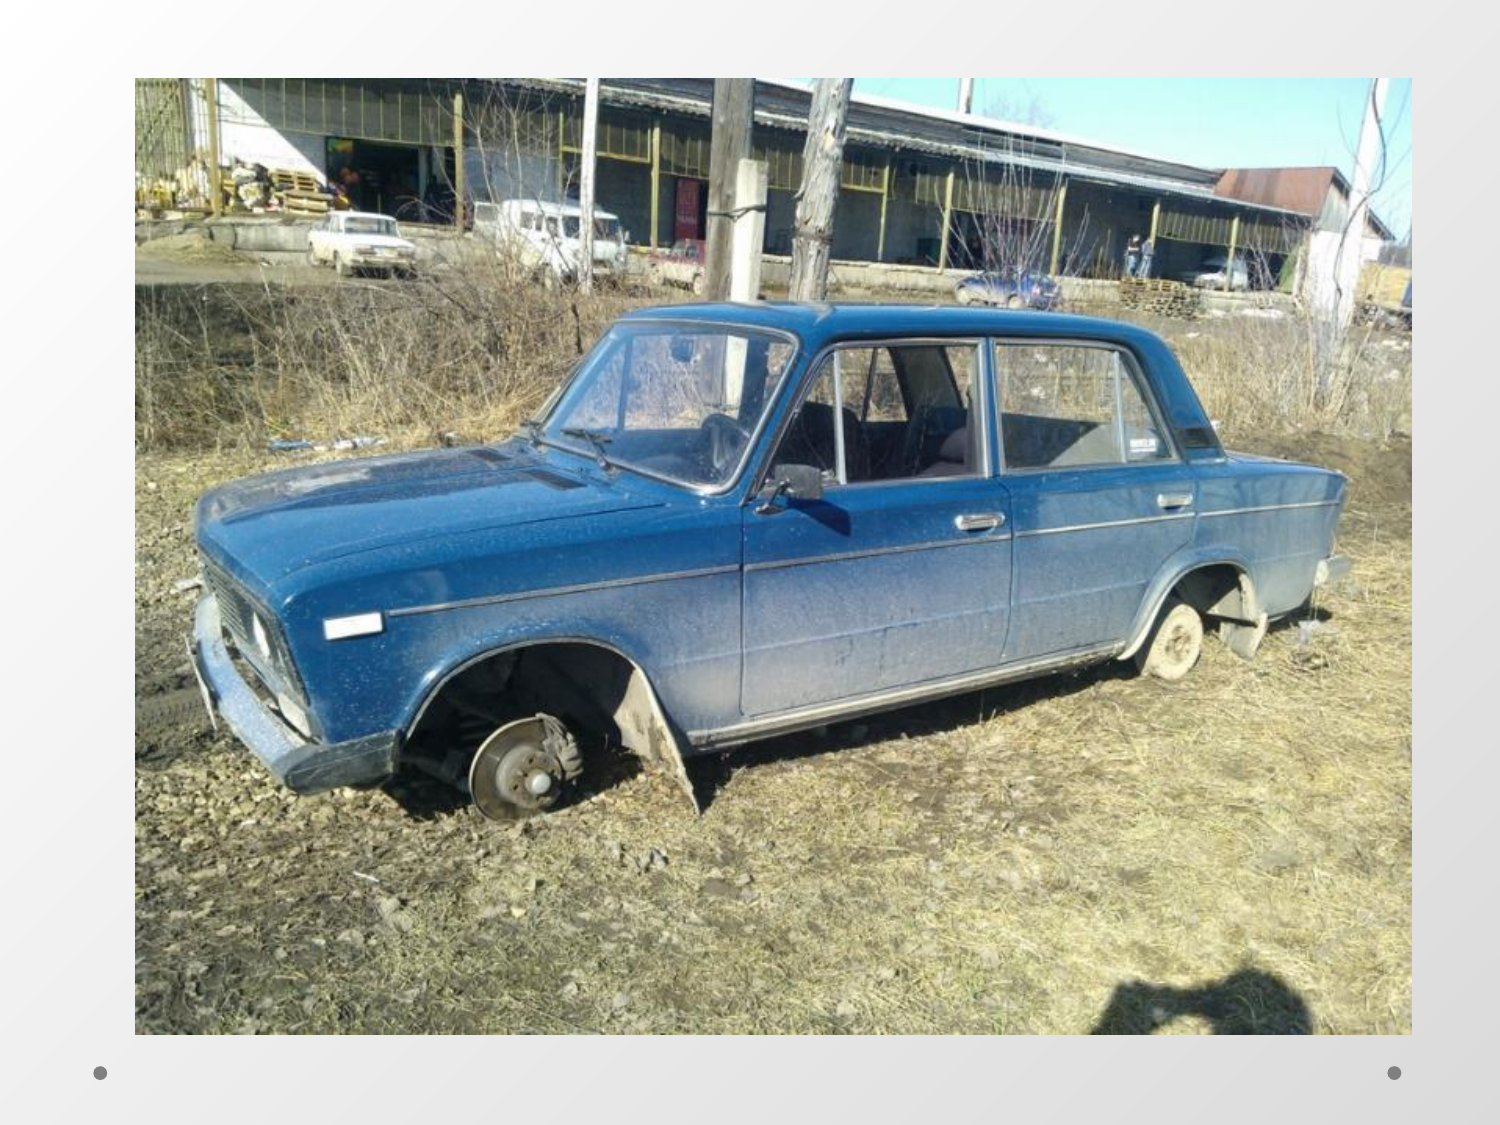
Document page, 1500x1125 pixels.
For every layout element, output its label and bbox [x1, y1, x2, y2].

picture [135, 77, 1412, 1036]
